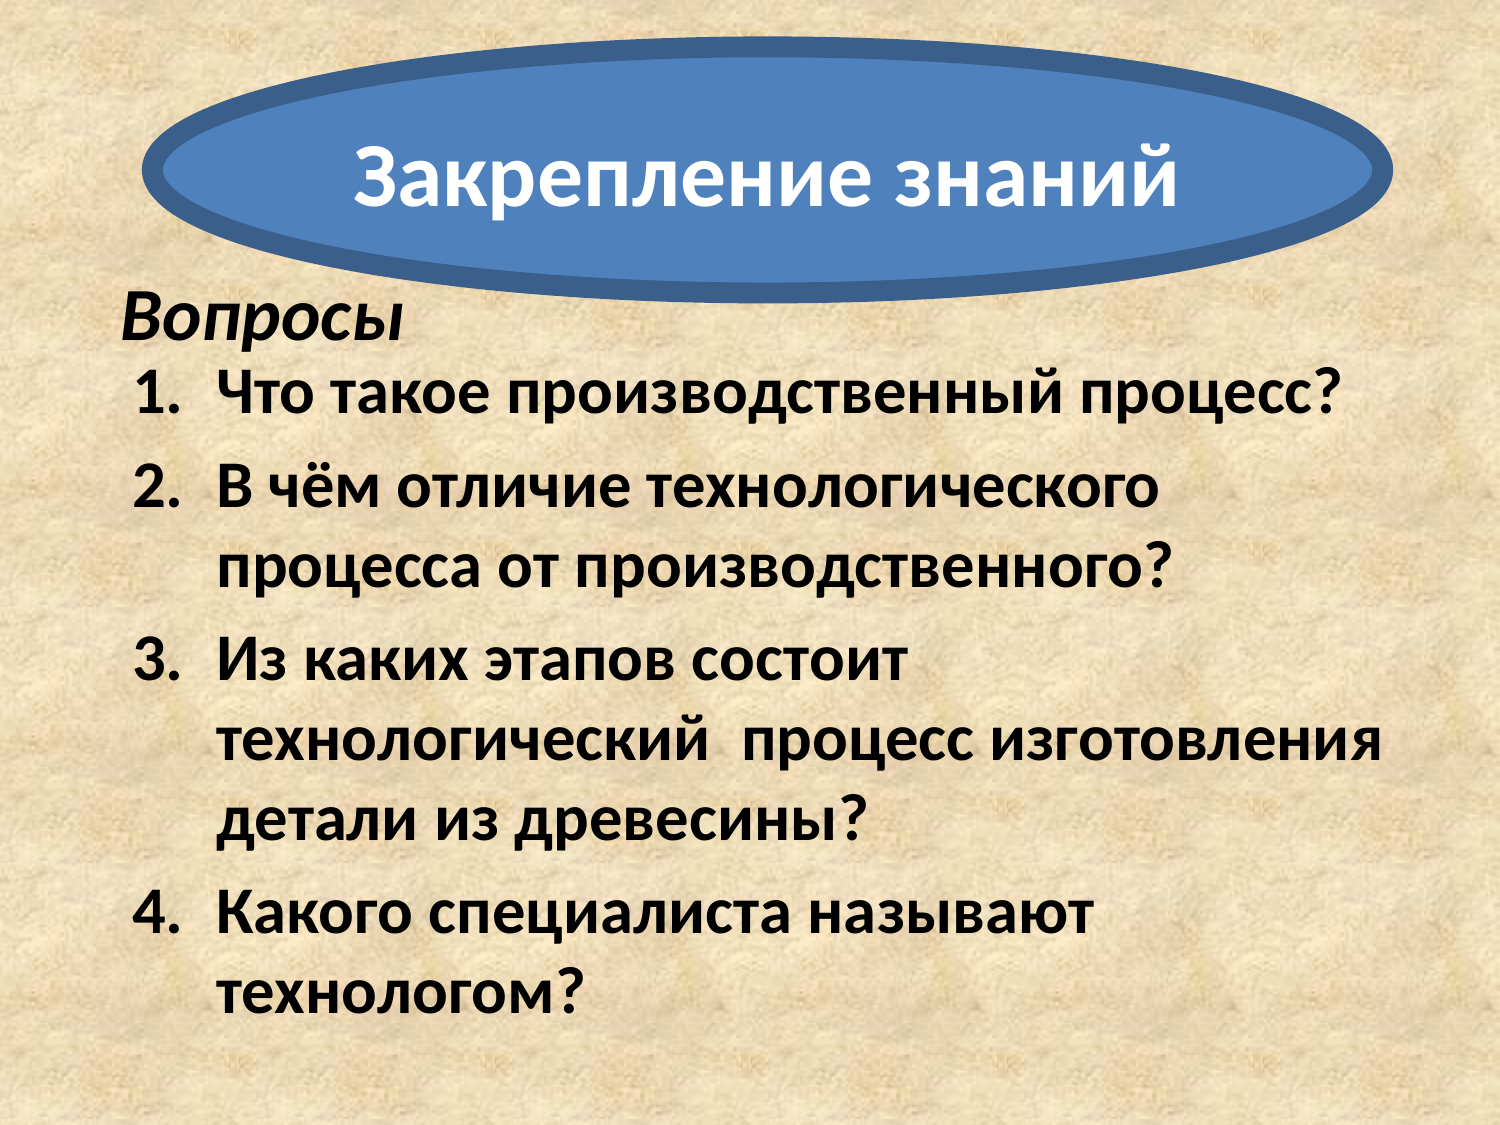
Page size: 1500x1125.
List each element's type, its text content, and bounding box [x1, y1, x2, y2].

picture [0, 0, 1500, 1125]
subtitle Что такое производственный процесс? В чём отличие технологического процесса от производственного? Из каких этапов состоит технологический процесс изготовления детали из древесины? Какого специалиста называют технологом? [117, 339, 1418, 1067]
text_box Закрепление знаний [150, 44, 1385, 296]
title Вопросы [105, 175, 1381, 446]
